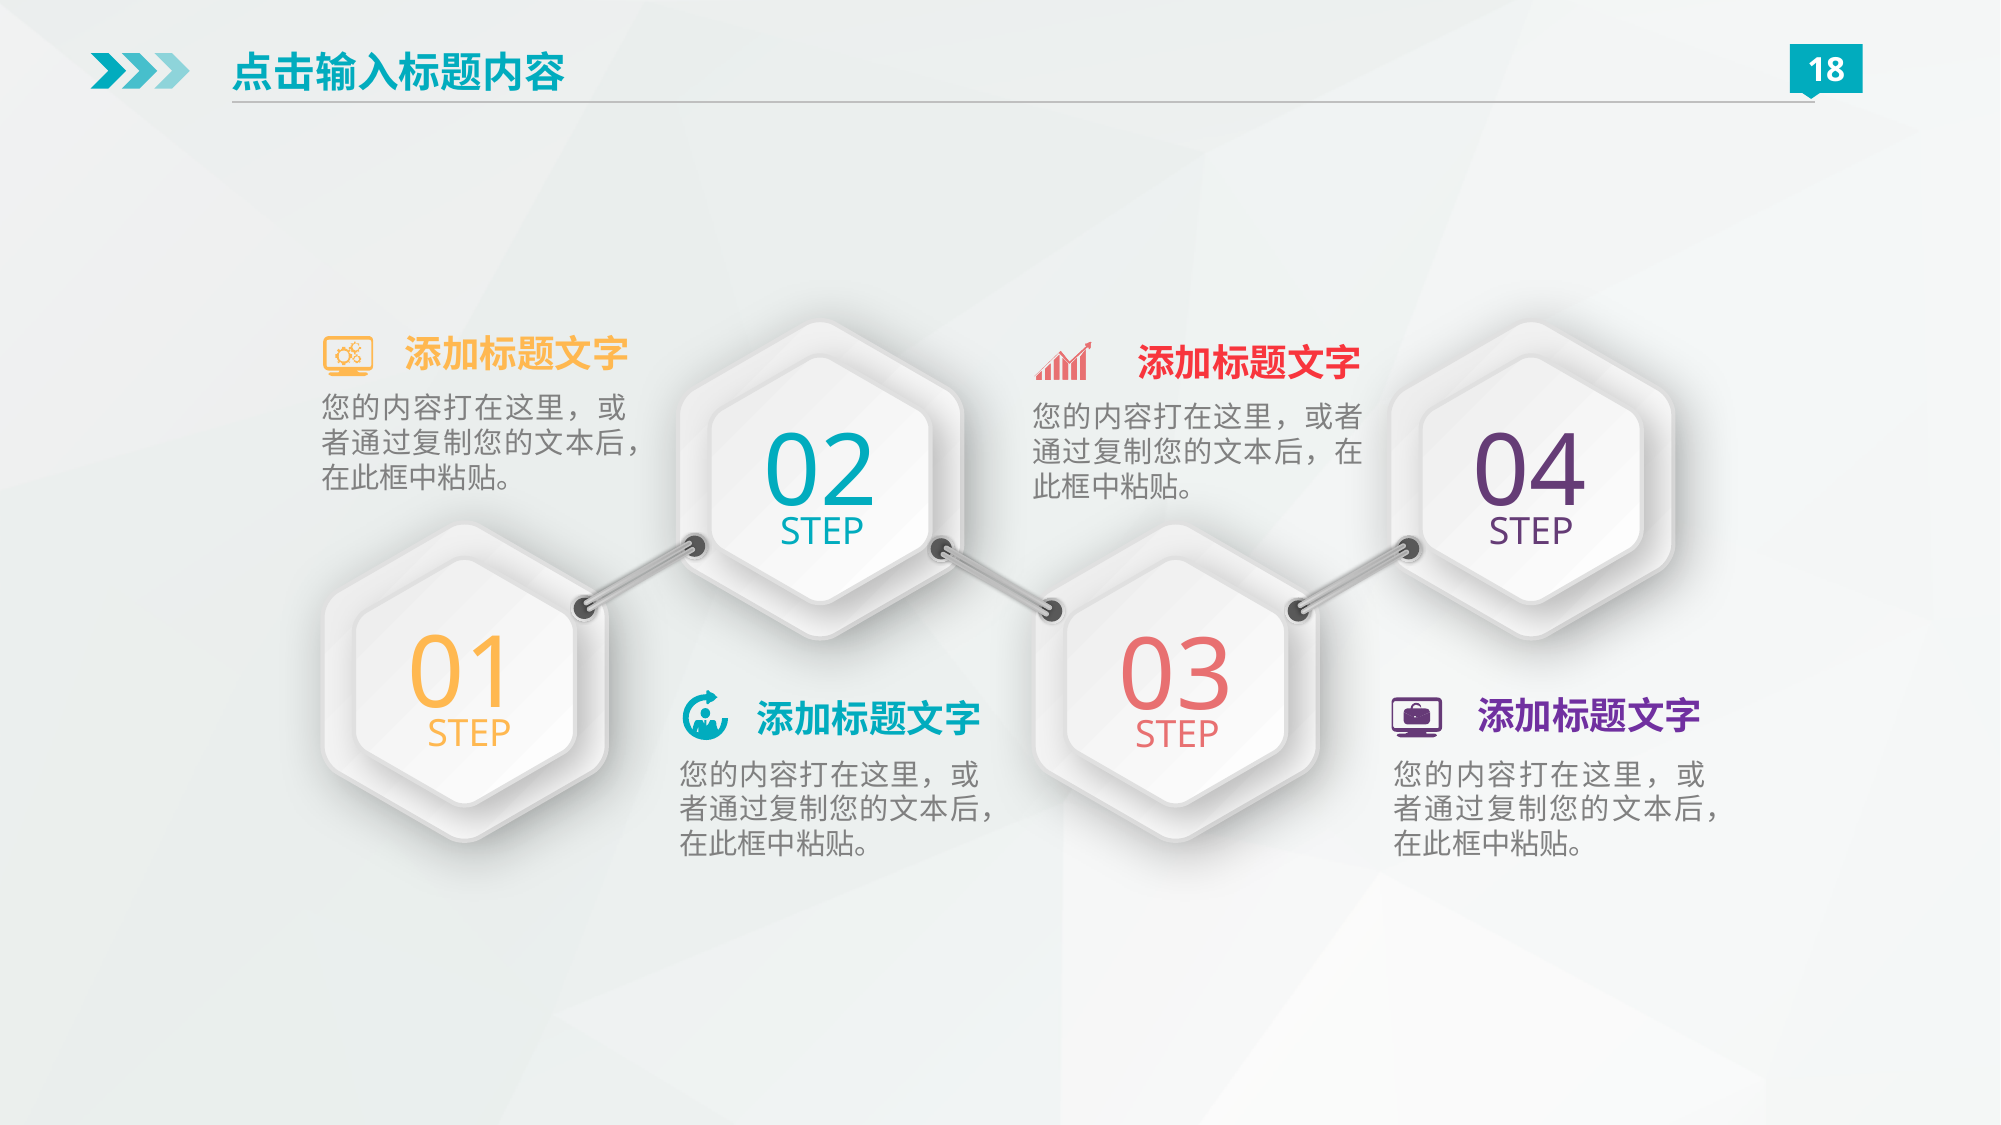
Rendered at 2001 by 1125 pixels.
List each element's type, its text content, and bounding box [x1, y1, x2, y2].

text_box 18 [1789, 42, 1863, 94]
text_box 点击输入标题内容 [220, 39, 587, 102]
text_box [322, 520, 607, 843]
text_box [379, 600, 556, 763]
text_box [927, 535, 1065, 625]
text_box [1033, 520, 1319, 843]
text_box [1091, 601, 1264, 764]
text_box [735, 398, 908, 561]
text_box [664, 687, 1001, 870]
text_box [1388, 318, 1674, 640]
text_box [1017, 331, 1381, 513]
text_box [90, 52, 191, 89]
text_box [1787, 42, 1865, 101]
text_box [1285, 535, 1422, 625]
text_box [1444, 398, 1617, 561]
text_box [1378, 684, 1722, 870]
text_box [677, 318, 963, 640]
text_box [570, 532, 708, 622]
picture [0, 0, 2001, 1125]
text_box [305, 322, 649, 504]
